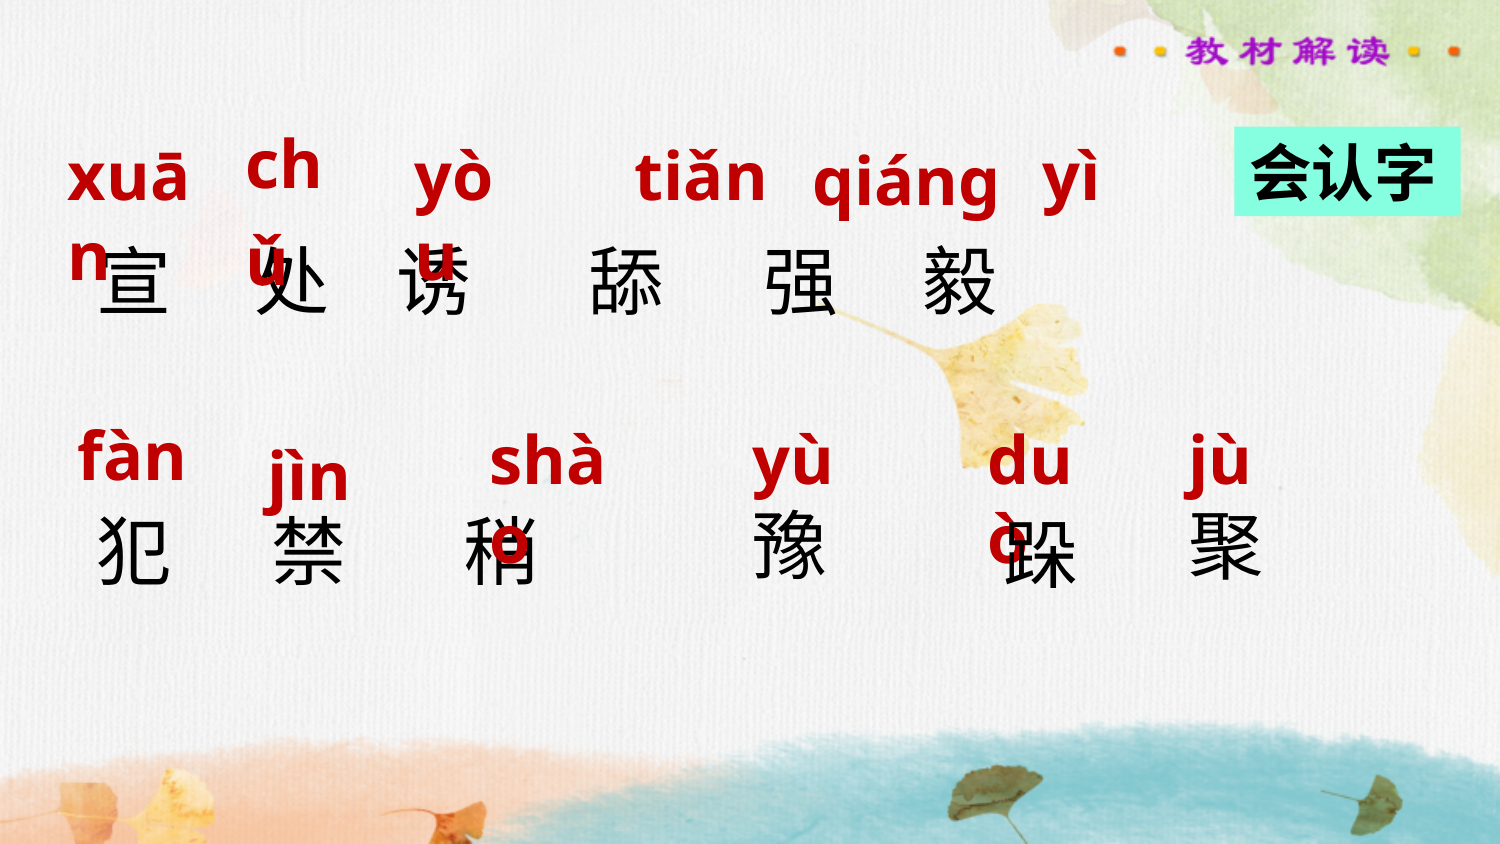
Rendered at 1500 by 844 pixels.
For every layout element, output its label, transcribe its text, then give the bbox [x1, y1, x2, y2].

text_box 豫 [738, 505, 846, 596]
text_box shào [474, 410, 640, 585]
text_box 会认字 [1234, 126, 1461, 217]
text_box 宣 处 诱 舔 强 毅 犯 禁 稍 [81, 182, 1304, 602]
text_box chǔ [230, 114, 372, 310]
text_box tiǎn [620, 126, 797, 222]
picture [0, 0, 1500, 844]
text_box yòu [400, 126, 544, 302]
text_box xuān [52, 126, 231, 302]
text_box fàn [41, 389, 231, 505]
text_box 聚 [1173, 490, 1292, 596]
text_box yù [738, 410, 867, 505]
text_box qiáng [797, 114, 1020, 330]
text_box duò [972, 410, 1123, 585]
text_box yì [1028, 126, 1148, 222]
text_box jìn [252, 410, 418, 525]
text_box jù [1173, 410, 1282, 490]
text_box 跺 [988, 500, 1107, 605]
